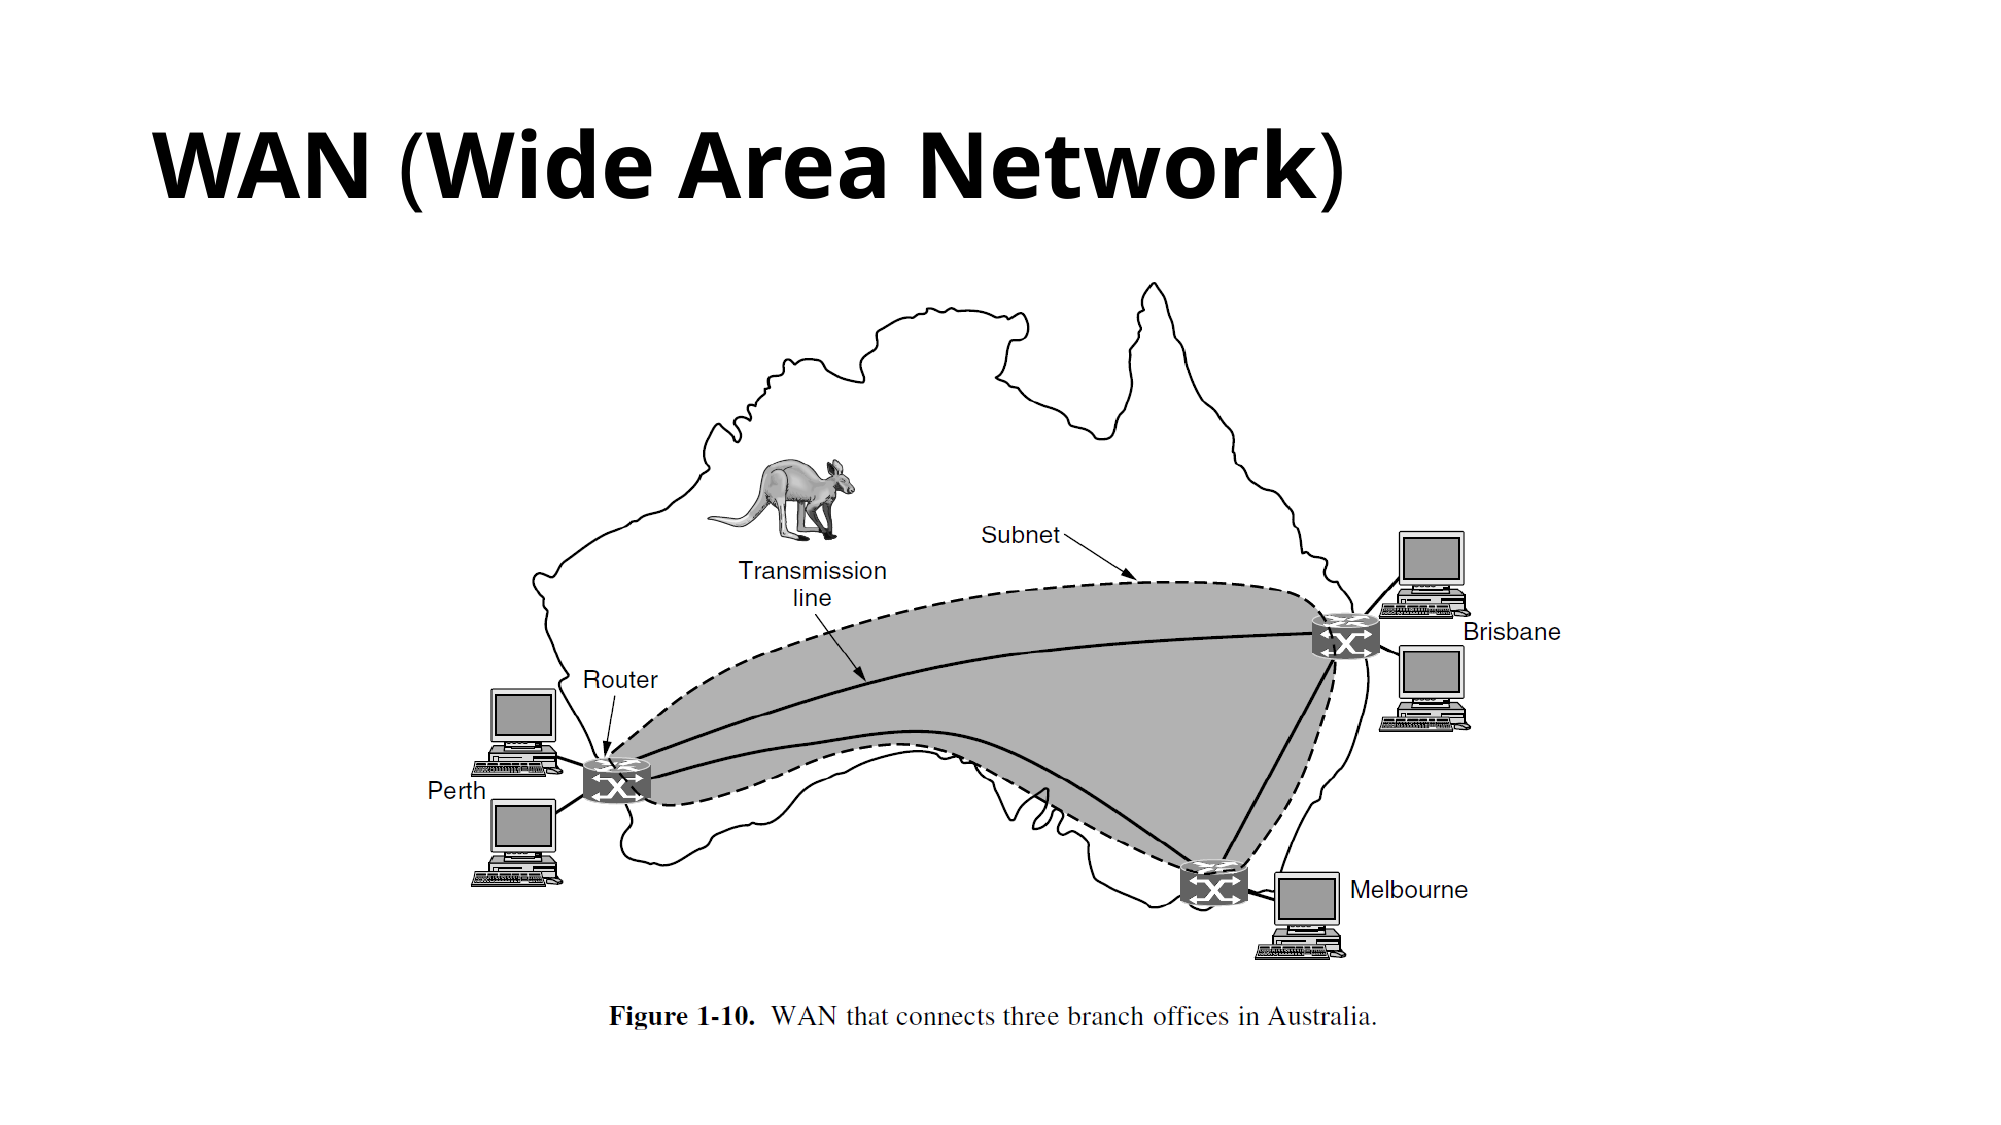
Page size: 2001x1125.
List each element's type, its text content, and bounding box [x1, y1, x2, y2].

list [423, 276, 1566, 1030]
title WAN (Wide Area Network) [137, 59, 1863, 278]
